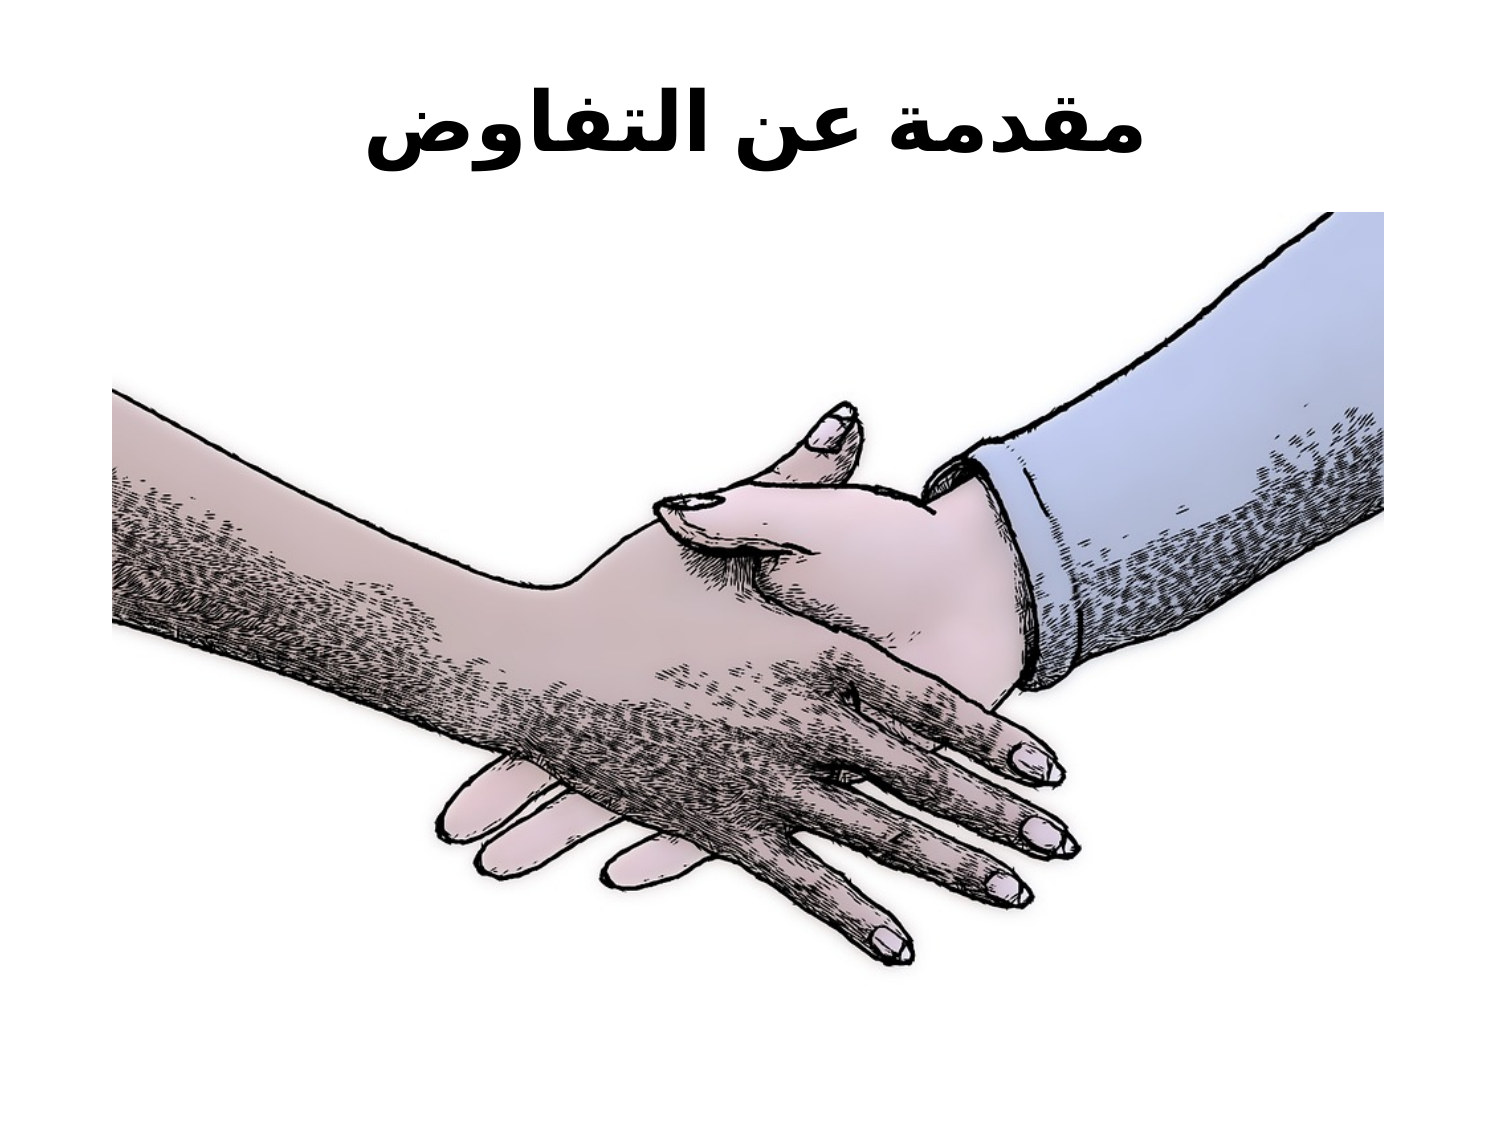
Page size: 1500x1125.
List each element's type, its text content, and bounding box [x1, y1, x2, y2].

picture [112, 212, 1385, 1013]
text_box مقدمة عن التفاوض [49, 0, 1463, 292]
